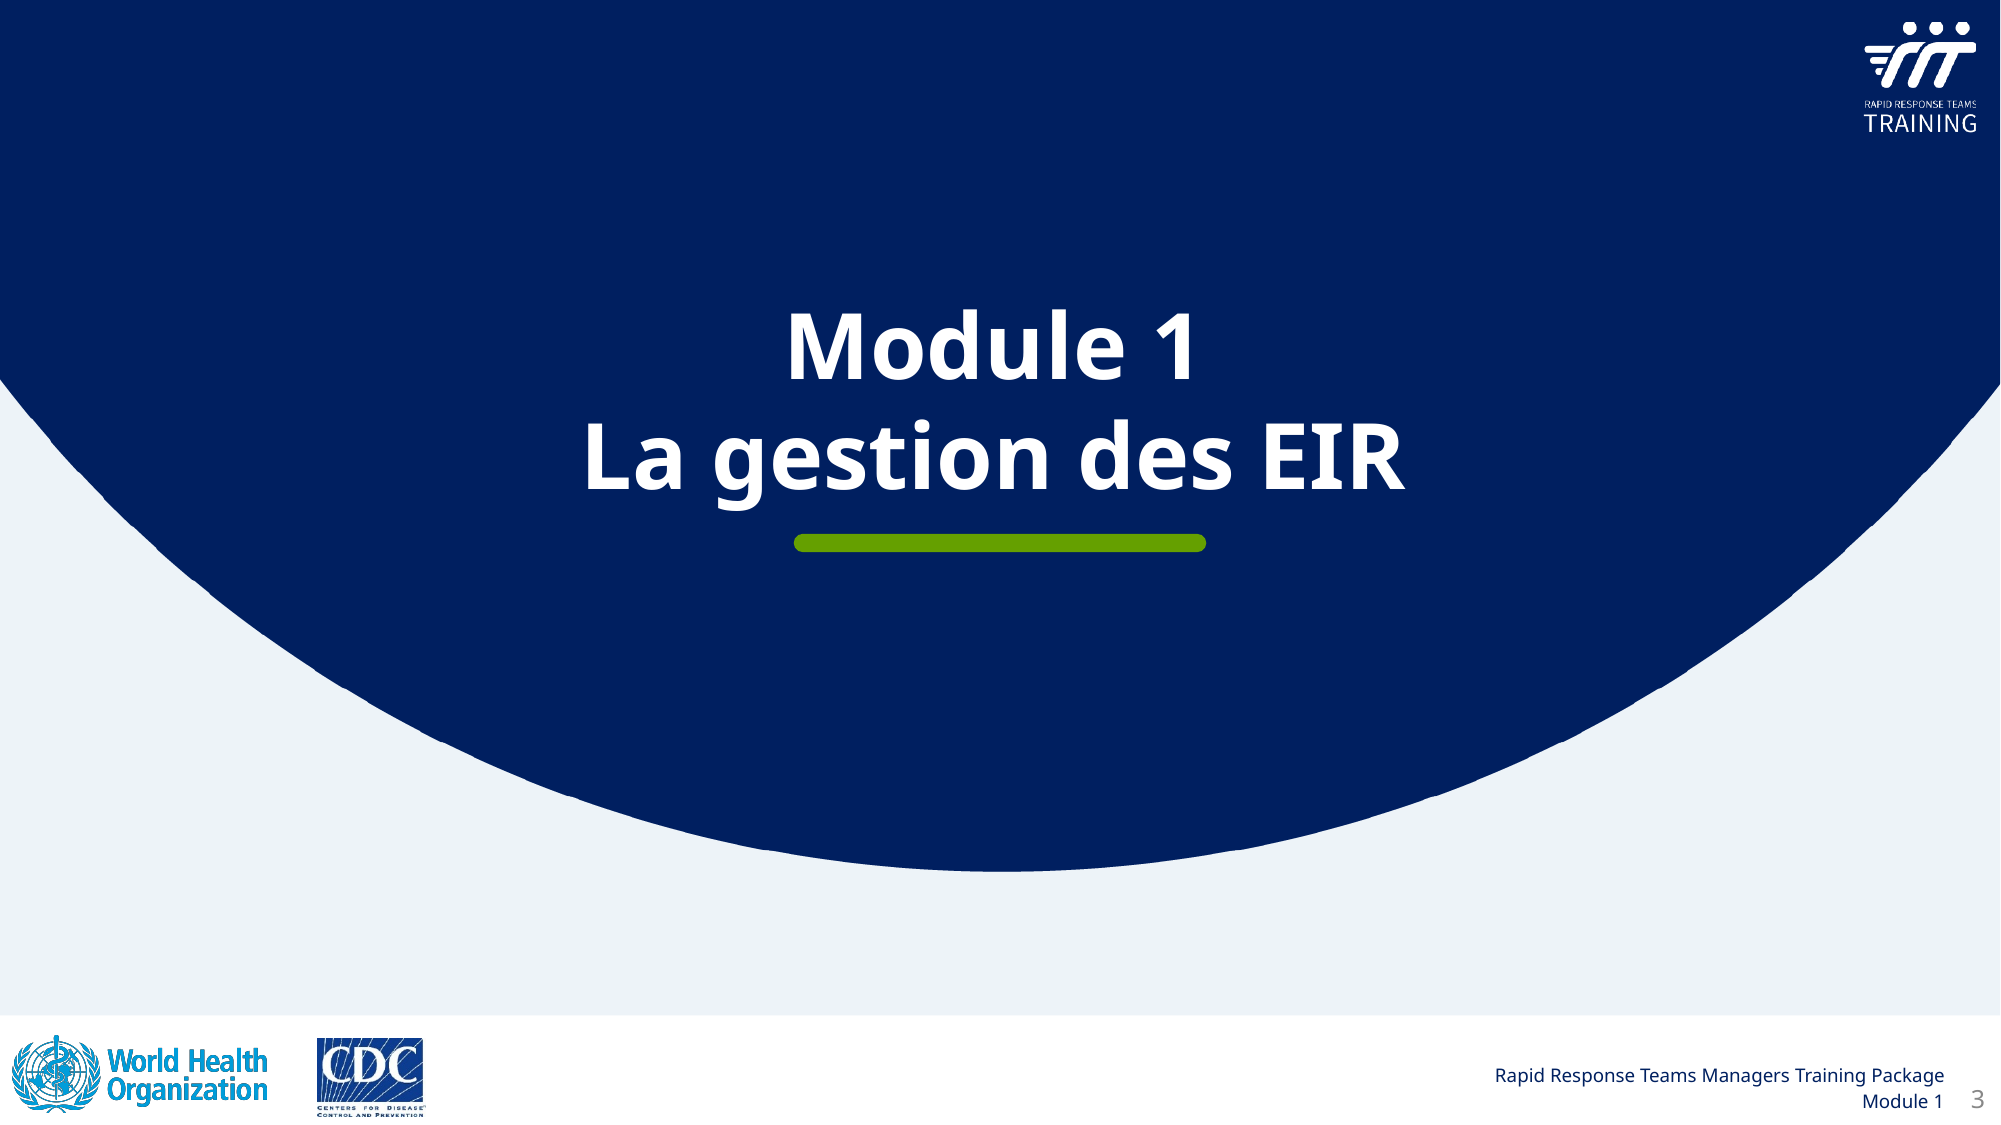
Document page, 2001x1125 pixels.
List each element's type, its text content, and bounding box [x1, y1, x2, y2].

picture [59, 1035, 267, 1113]
picture [34, 1054, 43, 1078]
text_box Module 1 La gestion des EIR [416, 280, 1571, 516]
picture [317, 1038, 426, 1117]
picture [40, 1062, 47, 1070]
picture [12, 1035, 54, 1068]
picture [50, 1108, 62, 1113]
text_box [793, 533, 1207, 553]
picture [30, 1083, 37, 1091]
picture [24, 1054, 36, 1087]
picture [12, 1083, 48, 1113]
picture [36, 1088, 78, 1105]
picture [71, 1053, 90, 1091]
text_box 3 [1557, 1076, 1993, 1121]
picture [22, 1062, 26, 1077]
picture [46, 1056, 54, 1062]
picture [0, 0, 2001, 904]
